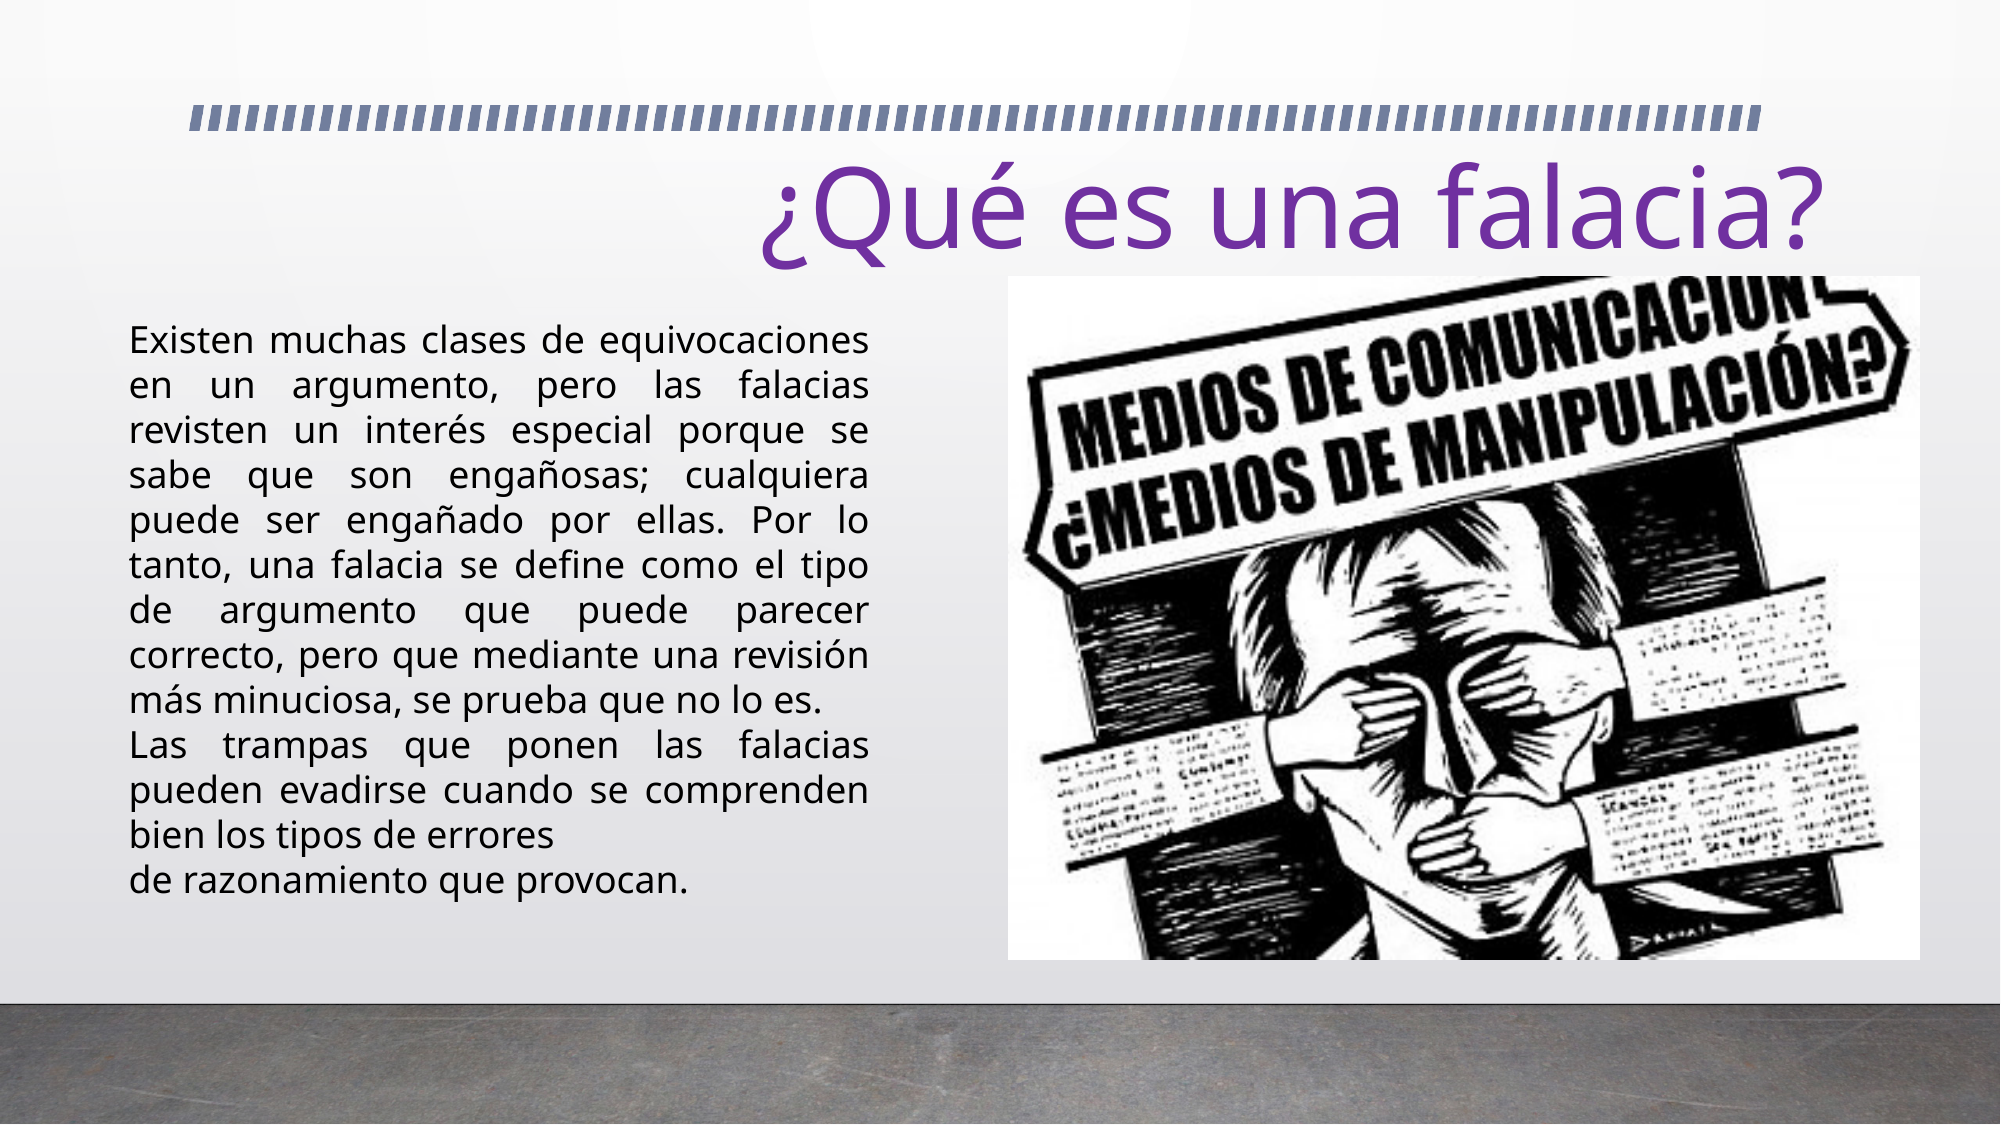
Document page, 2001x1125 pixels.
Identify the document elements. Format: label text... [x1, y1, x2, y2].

picture [0, 1004, 2000, 1124]
text_box ¿Qué es una falacia? [745, 128, 1841, 279]
picture [1007, 275, 1920, 961]
text_box Existen muchas clases de equivocaciones en un argumento, pero las falacias revisten un interés especial porque se sabe que son engañosas; cualquiera puede ser engañado por ellas. Por lo tanto, una falacia se define como el tipo de argumento que puede parecer correcto, pero que mediante una revisión más minuciosa, se prueba que no lo es. Las trampas que ponen las falacias pueden evadirse cuando se comprenden bien los tipos de errores de razonamiento que provocan. [114, 308, 886, 909]
